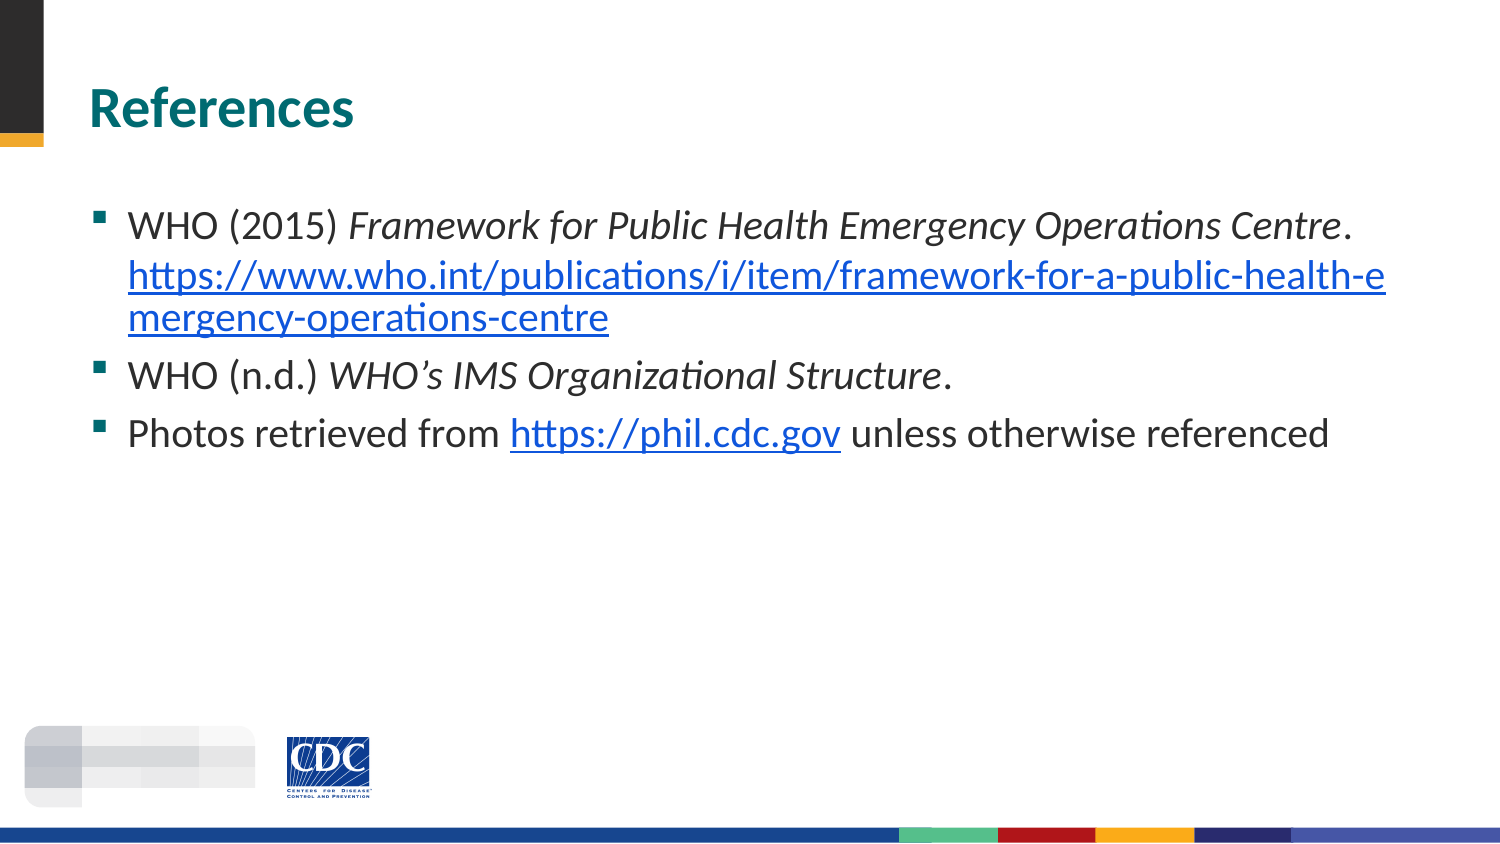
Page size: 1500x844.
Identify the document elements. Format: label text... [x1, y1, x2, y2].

title References [75, 33, 1425, 147]
picture [287, 739, 372, 798]
list WHO (2015) Framework for Public Health Emergency Operations Centre. https://www.who.int/publications/i/item/framework-for-a-public-health-emergency-operations-centre WHO (n.d.) WHO’s IMS Organizational Structure. Photos retrieved from https://phil.cdc.gov unless otherwise referenced [75, 190, 1414, 739]
